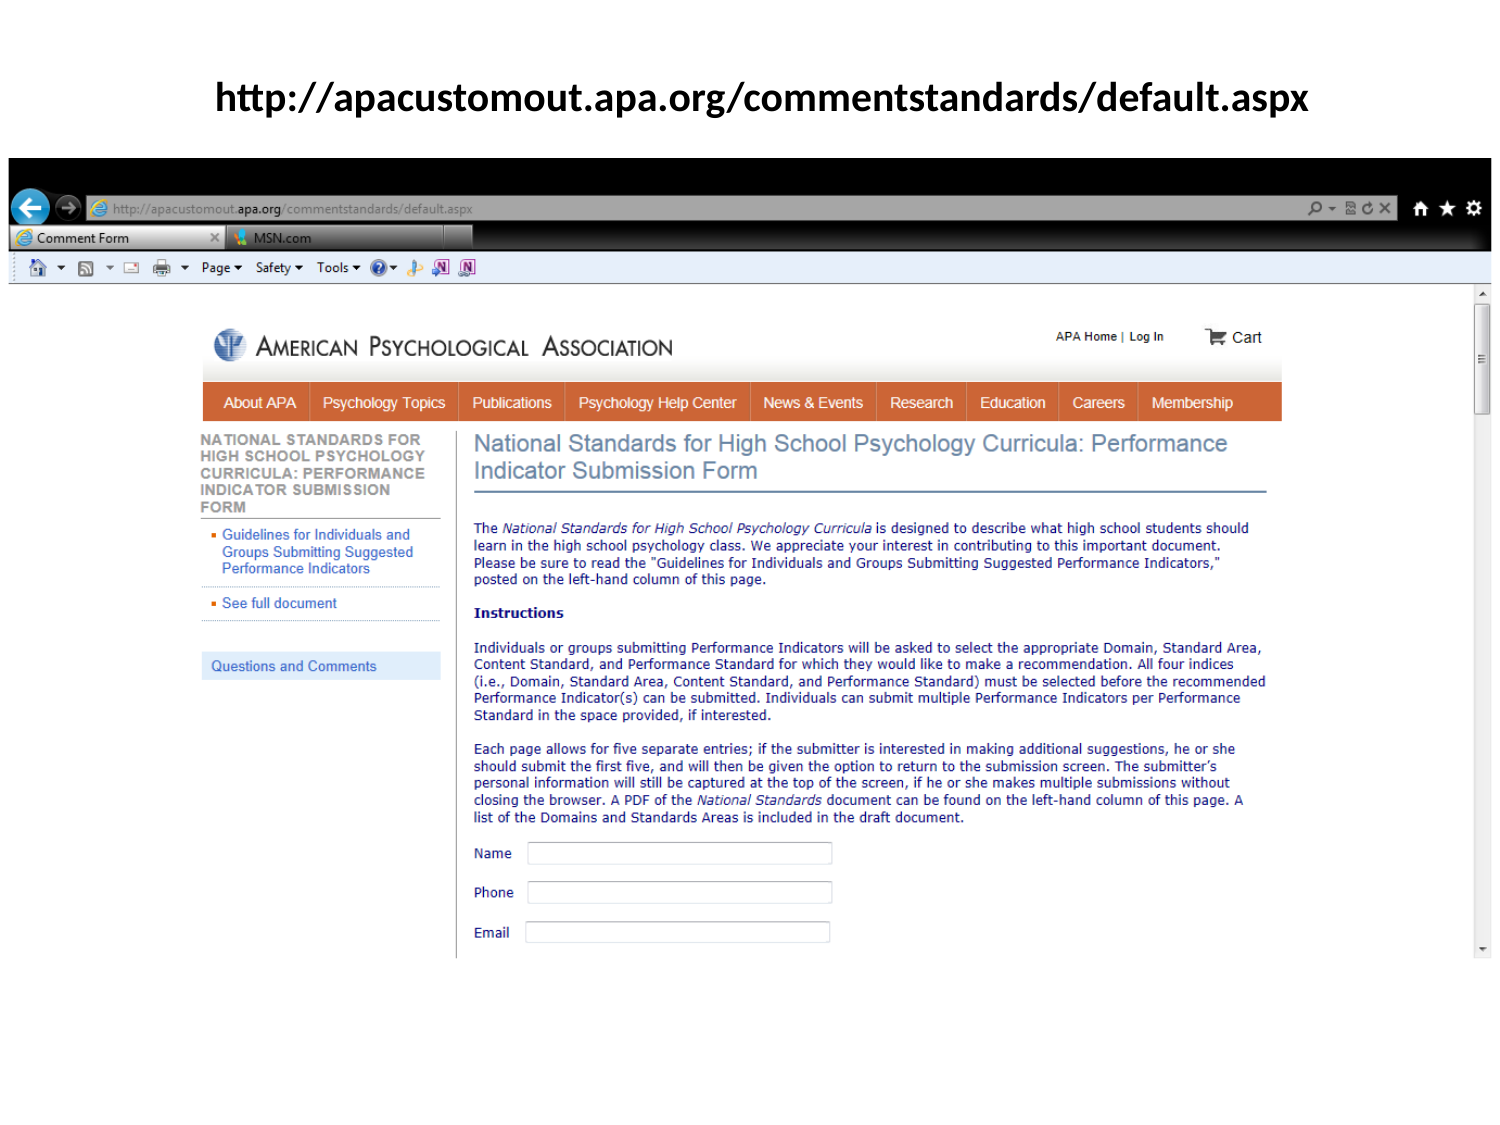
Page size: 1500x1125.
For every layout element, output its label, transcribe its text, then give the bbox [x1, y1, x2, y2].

text_box http://apacustomout.apa.org/commentstandards/default.aspx [199, 62, 1388, 128]
picture [0, 158, 1500, 967]
